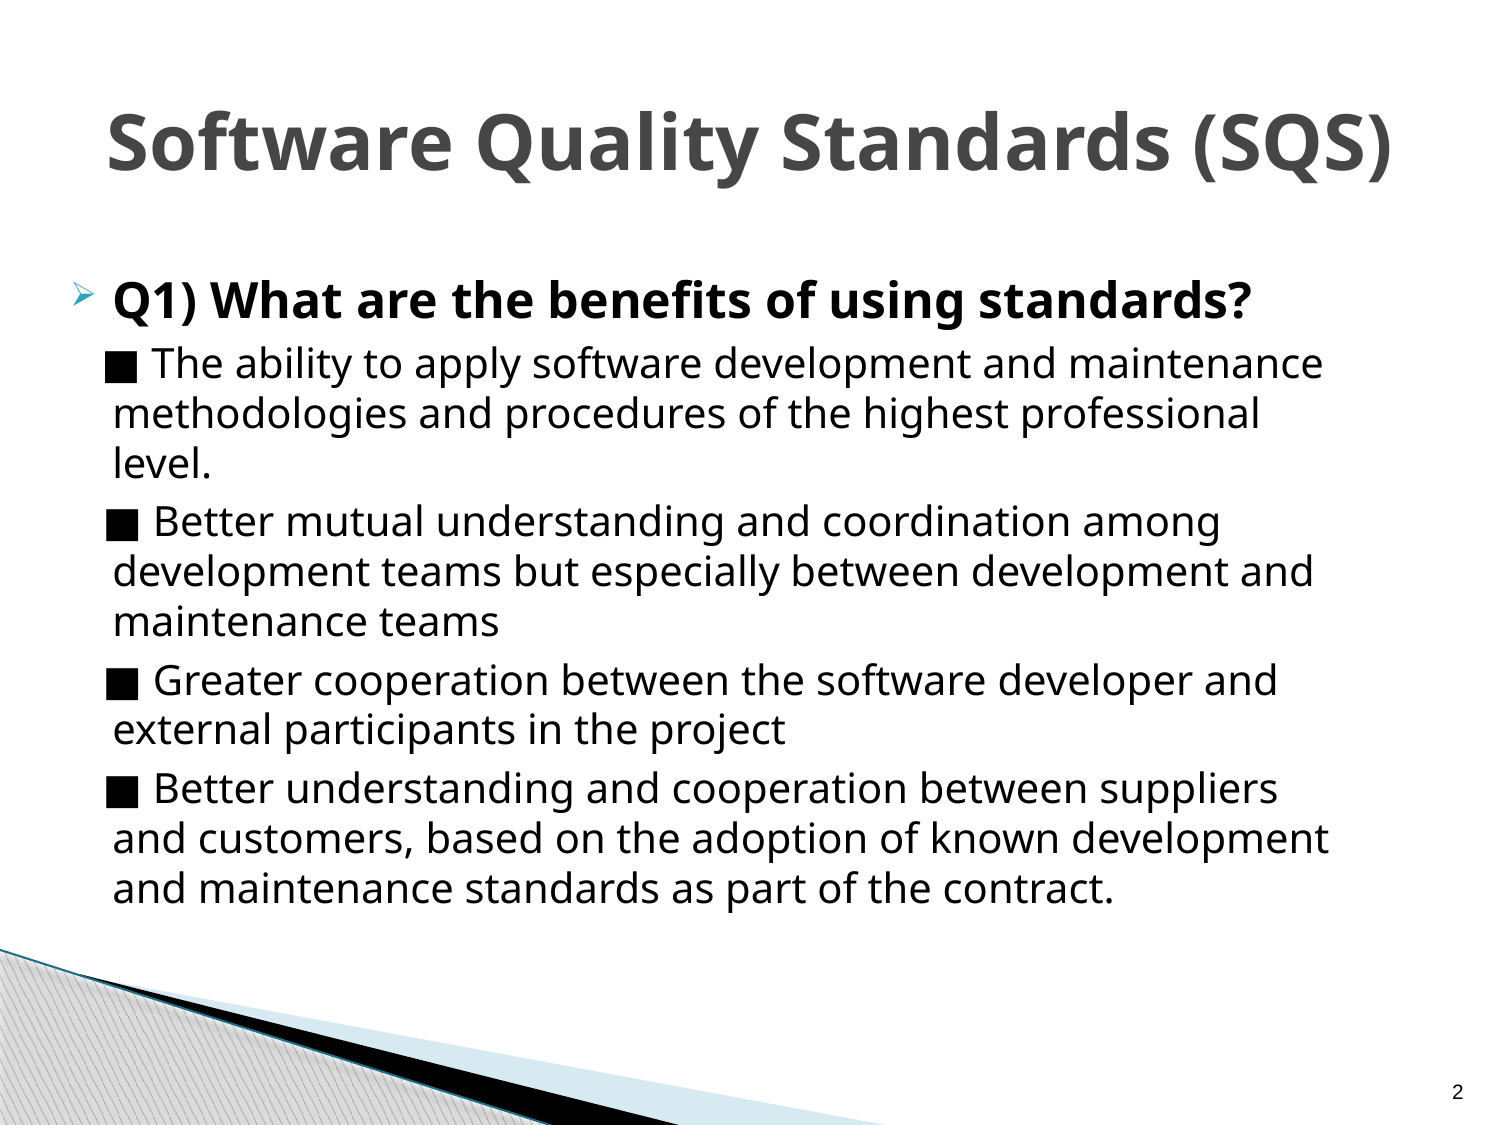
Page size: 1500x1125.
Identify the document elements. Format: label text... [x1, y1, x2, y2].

slide_number 2 [1418, 1051, 1479, 1112]
list Q1) What are the benefits of using standards? ■ The ability to apply software development and maintenance methodologies and procedures of the highest professional level. ■ Better mutual understanding and coordination among development teams but especially between development and maintenance teams ■ Greater cooperation between the software developer and external participants in the project ■ Better understanding and cooperation between suppliers and customers, based on the adoption of known development and maintenance standards as part of the contract. [37, 187, 1363, 1051]
title Software Quality Standards (SQS) [75, 45, 1425, 233]
